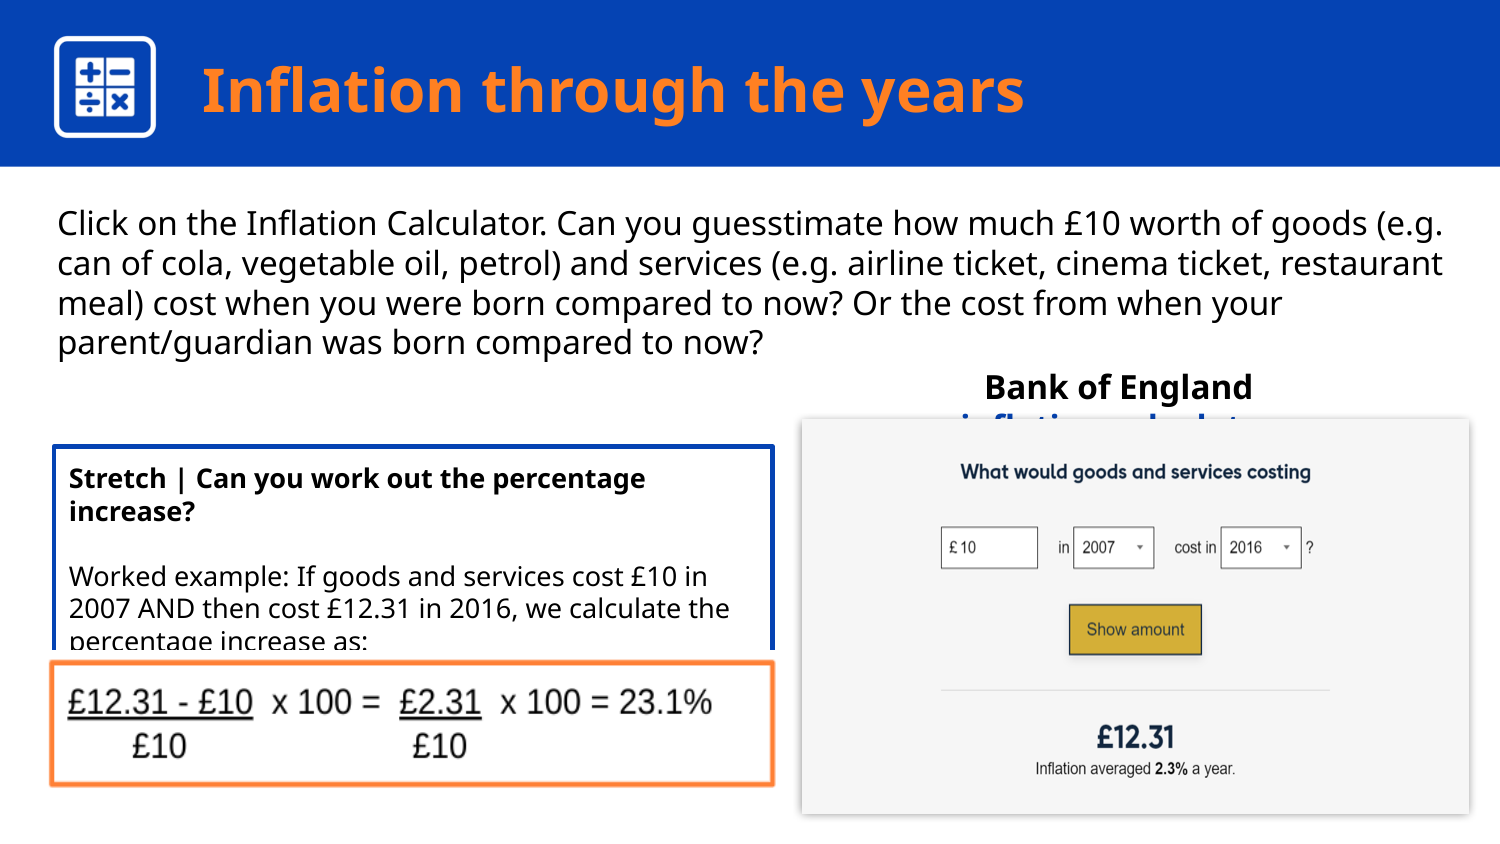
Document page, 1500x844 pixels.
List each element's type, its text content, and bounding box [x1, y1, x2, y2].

text_box Click on the Inflation Calculator. Can you guesstimate how much £10 worth of goods (e.g. can of cola, vegetable oil, petrol) and services (e.g. airline ticket, cinema ticket, restaurant meal) cost when you were born compared to now? Or the cost from when your parent/guardian was born compared to now? [42, 187, 1469, 377]
picture [802, 419, 1470, 814]
text_box Inflation through the years [187, 36, 1447, 140]
text_box Bank of England inflation calculator [811, 377, 1435, 415]
picture [48, 30, 163, 144]
picture [35, 649, 785, 798]
text_box Stretch | Can you work out the percentage increase? Worked example: If goods and services cost £10 in 2007 AND then cost £12.31 in 2016, we calculate the percentage increase as: [53, 446, 773, 648]
